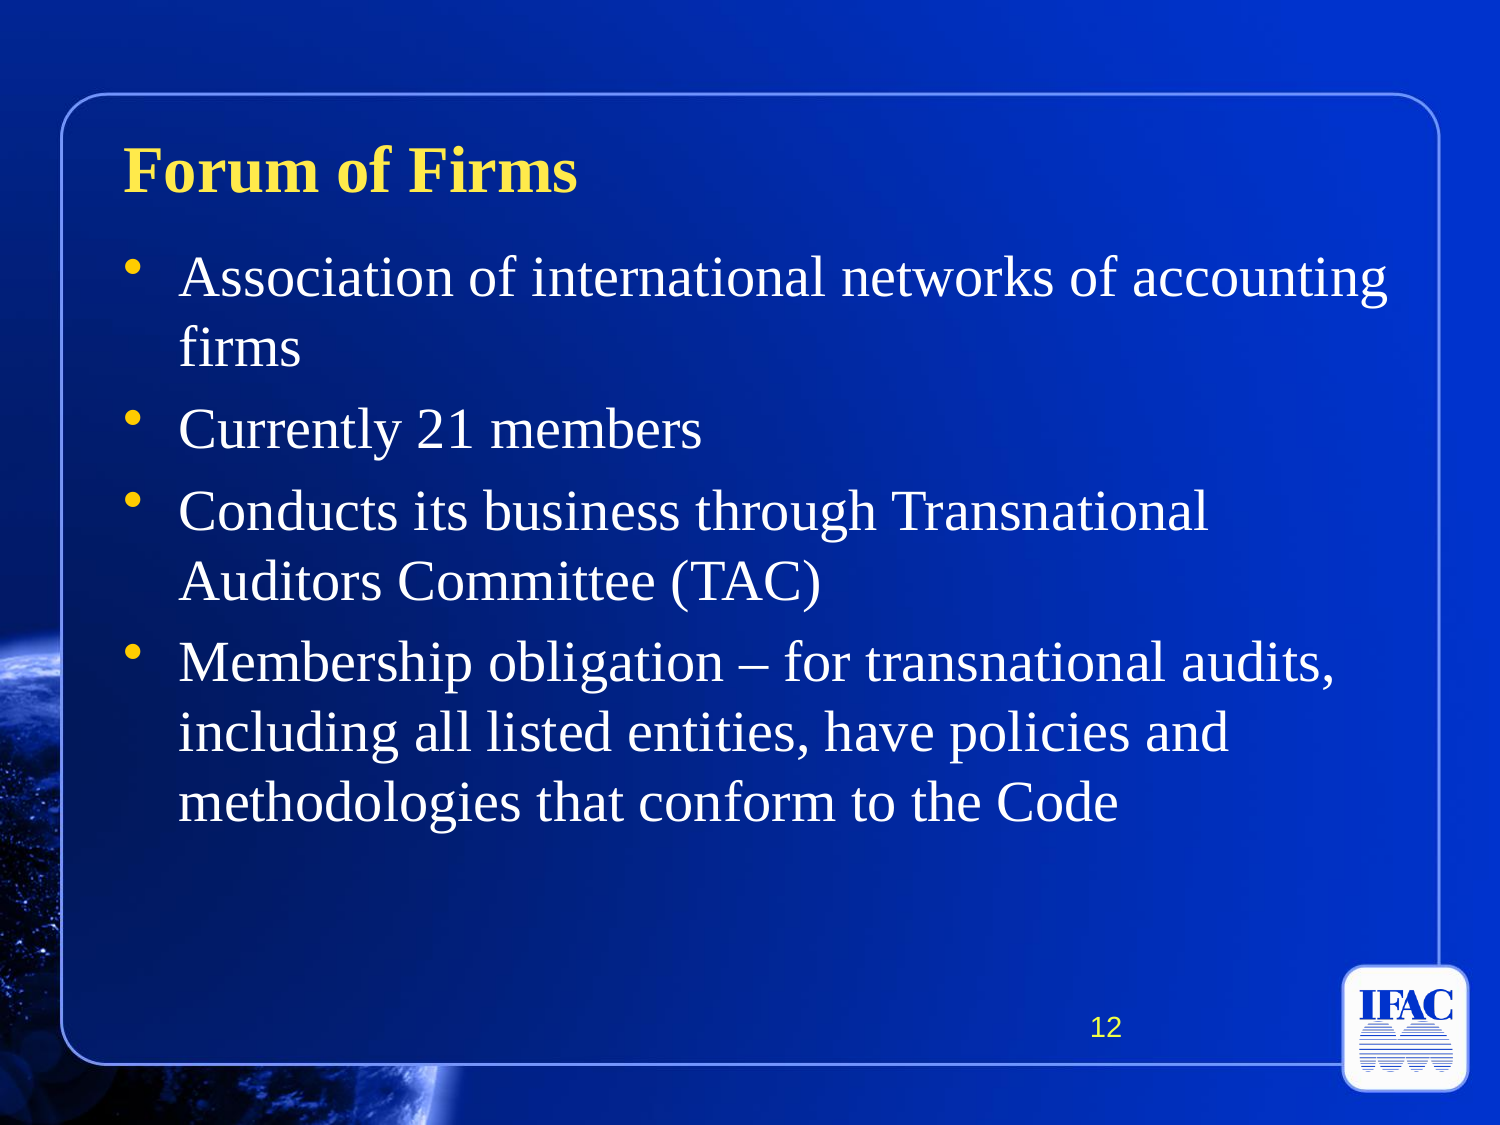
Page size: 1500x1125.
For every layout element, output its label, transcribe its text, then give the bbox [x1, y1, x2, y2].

picture [0, 0, 1500, 1125]
list Forum of Firms [107, 118, 1411, 215]
list Association of international networks of accounting firms Currently 21 members Conducts its business through Transnational Auditors Committee (TAC) Membership obligation – for transnational audits, including all listed entities, have policies and methodologies that conform to the Code [107, 230, 1411, 1048]
slide_number 12 [1074, 1001, 1425, 1080]
